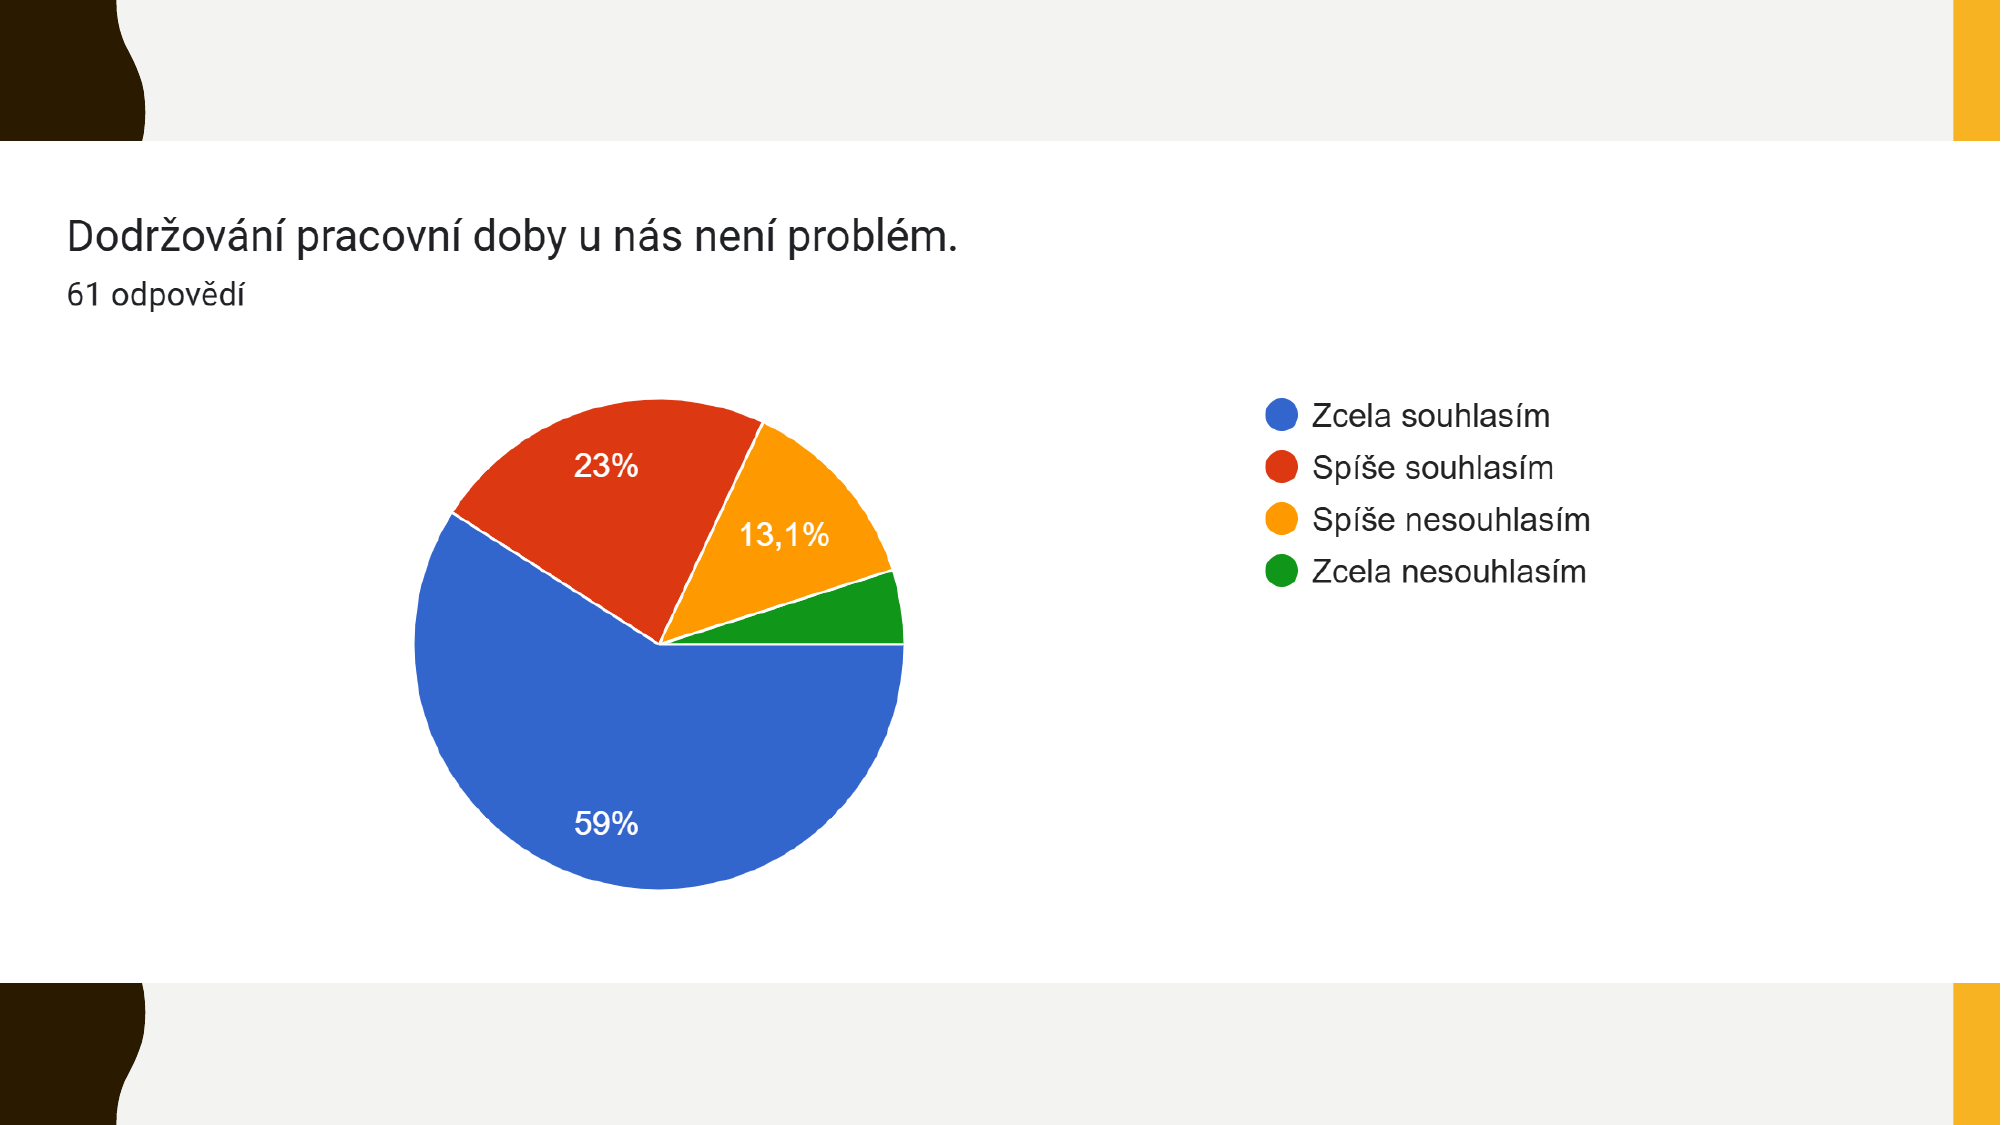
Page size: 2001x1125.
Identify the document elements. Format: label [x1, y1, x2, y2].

picture [0, 141, 2000, 984]
